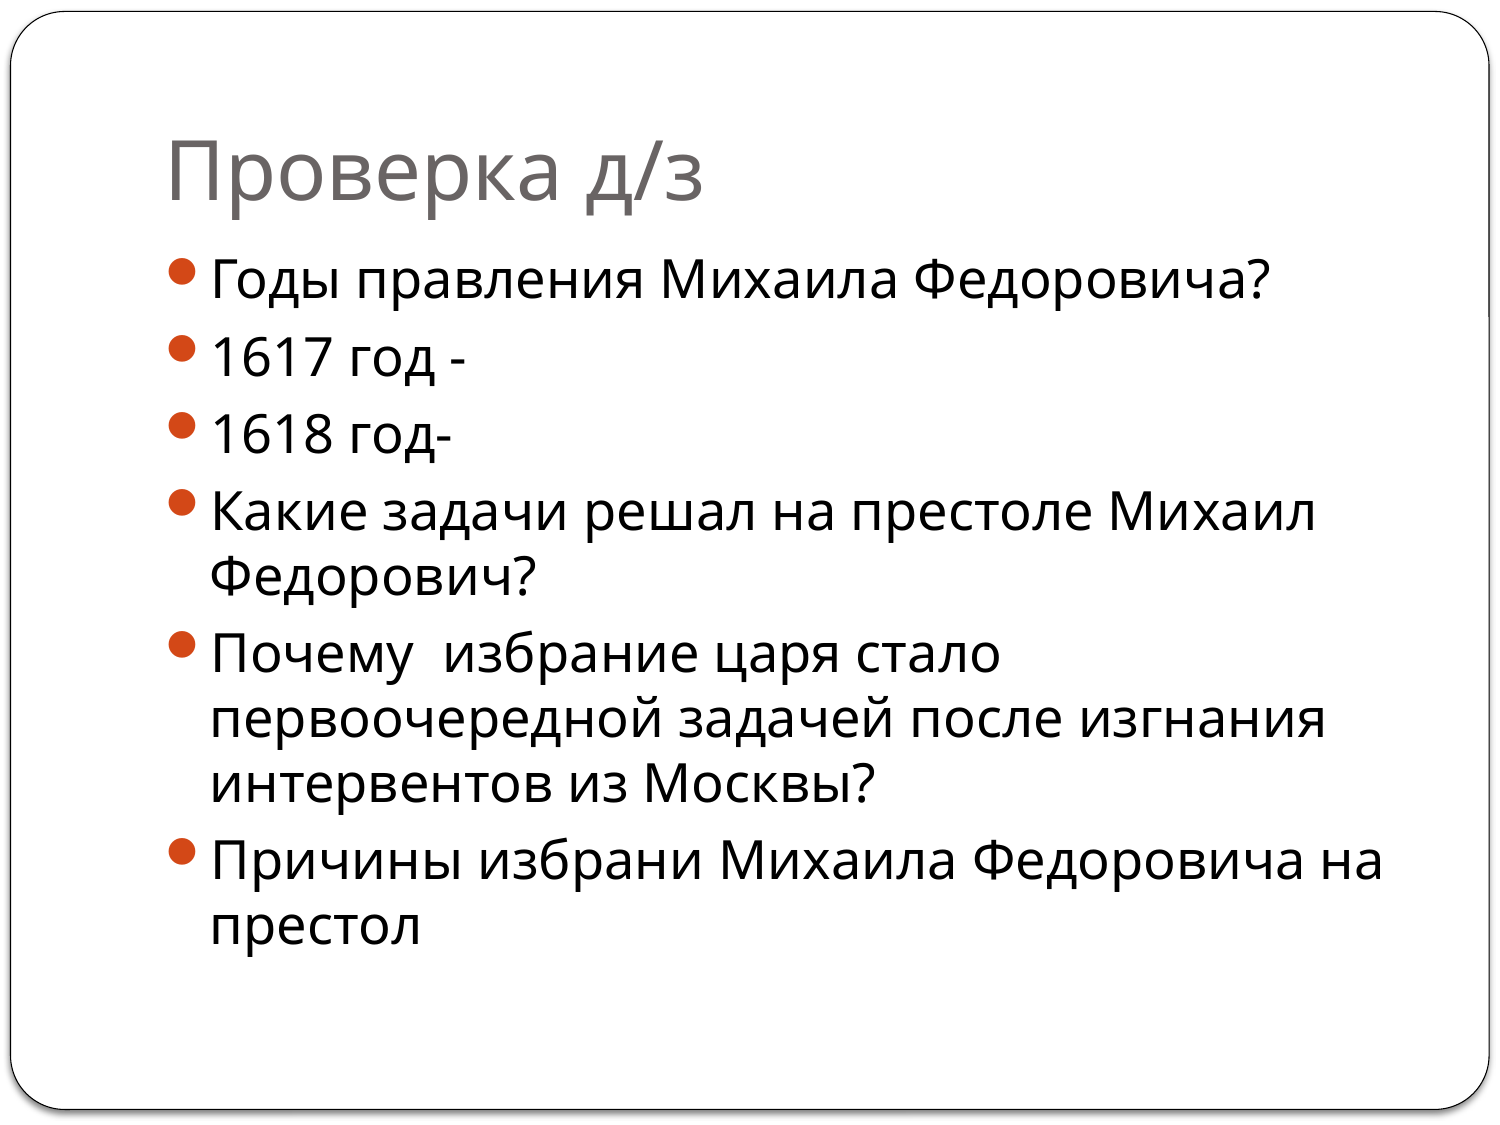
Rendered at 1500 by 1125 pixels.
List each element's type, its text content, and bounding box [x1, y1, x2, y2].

title Проверка д/з [150, 45, 1425, 233]
list Годы правления Михаила Федоровича? 1617 год - 1618 год- Какие задачи решал на престоле Михаил Федорович? Почему избрание царя стало первоочередной задачей после изгнания интервентов из Москвы? Причины избрани Михаила Федоровича на престол [150, 237, 1425, 988]
